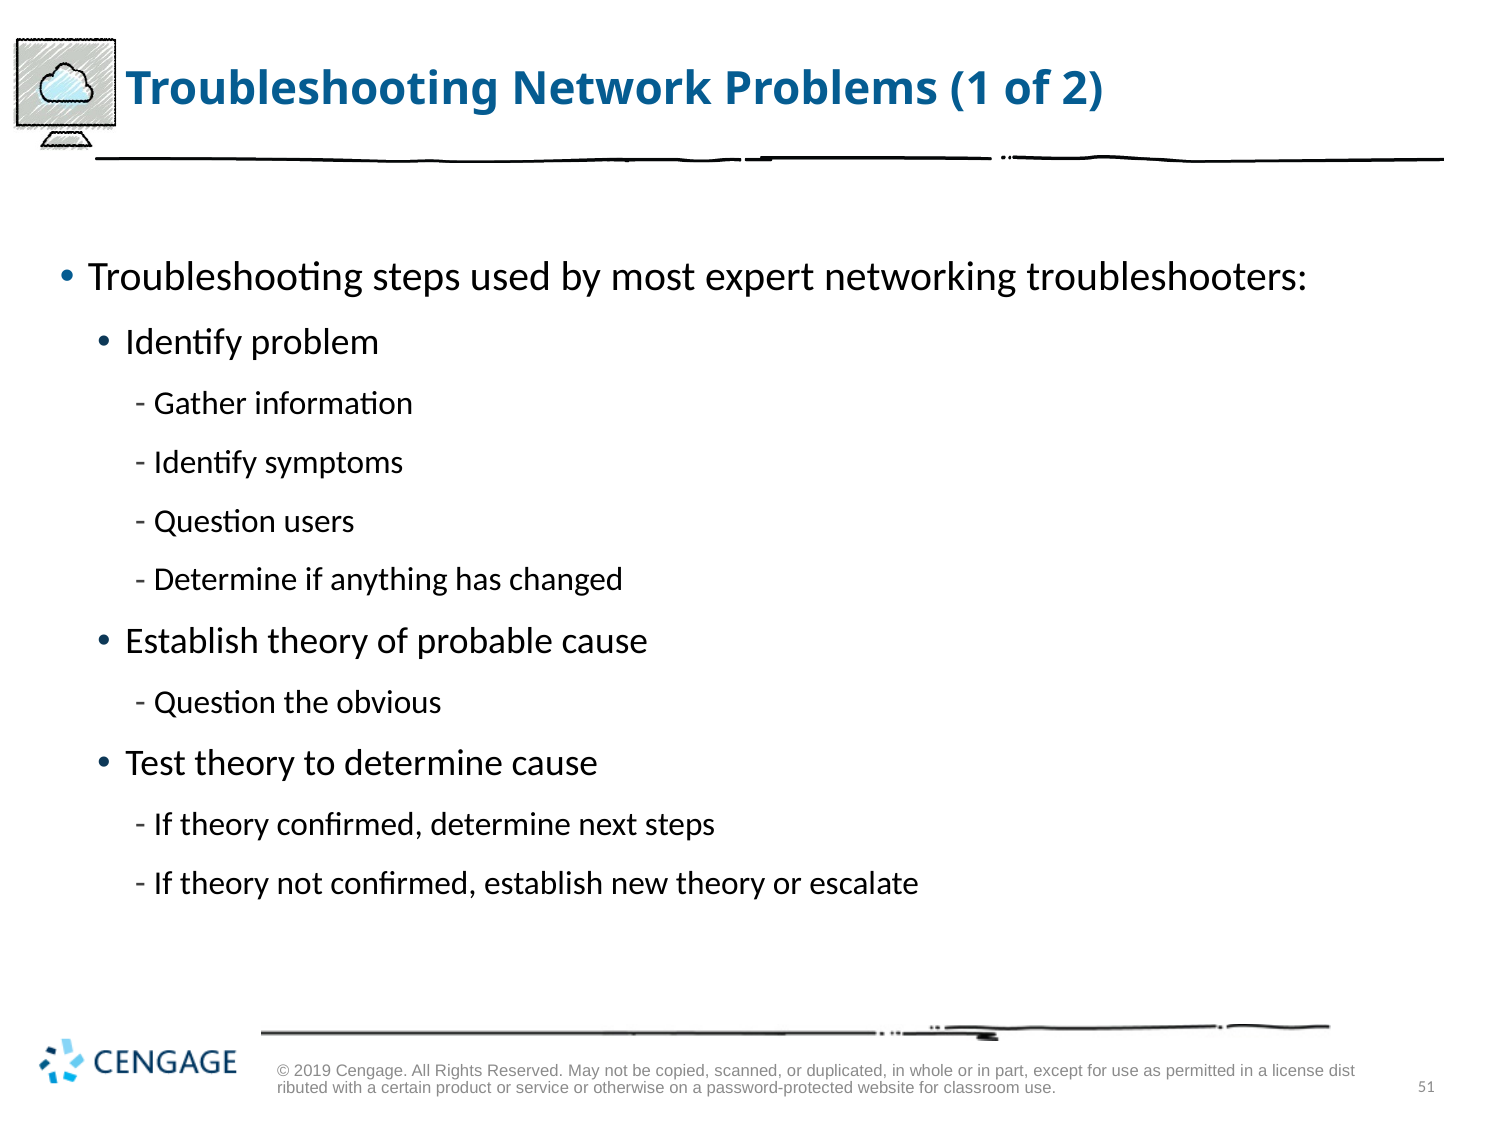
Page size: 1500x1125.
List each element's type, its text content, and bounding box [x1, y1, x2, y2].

picture [19, 1025, 249, 1096]
picture [13, 36, 117, 151]
title Troubleshooting Network Problems (1 of 2) [125, 66, 1442, 116]
list Troubleshooting steps used by most expert networking troubleshooters: Identify problem Gather information Identify symptoms Question users Determine if anything has changed Establish theory of probable cause Question the obvious Test theory to determine cause If theory confirmed, determine next steps If theory not confirmed, establish new theory or escalate [59, 252, 1441, 909]
picture [261, 1024, 1331, 1041]
picture [95, 155, 1444, 163]
footer © 2019 Cengage. All Rights Reserved. May not be copied, scanned, or duplicated, in whole or in part, except for use as permitted in a license distributed with a certain product or service or otherwise on a password-protected website for classroom use. [262, 1050, 1375, 1091]
